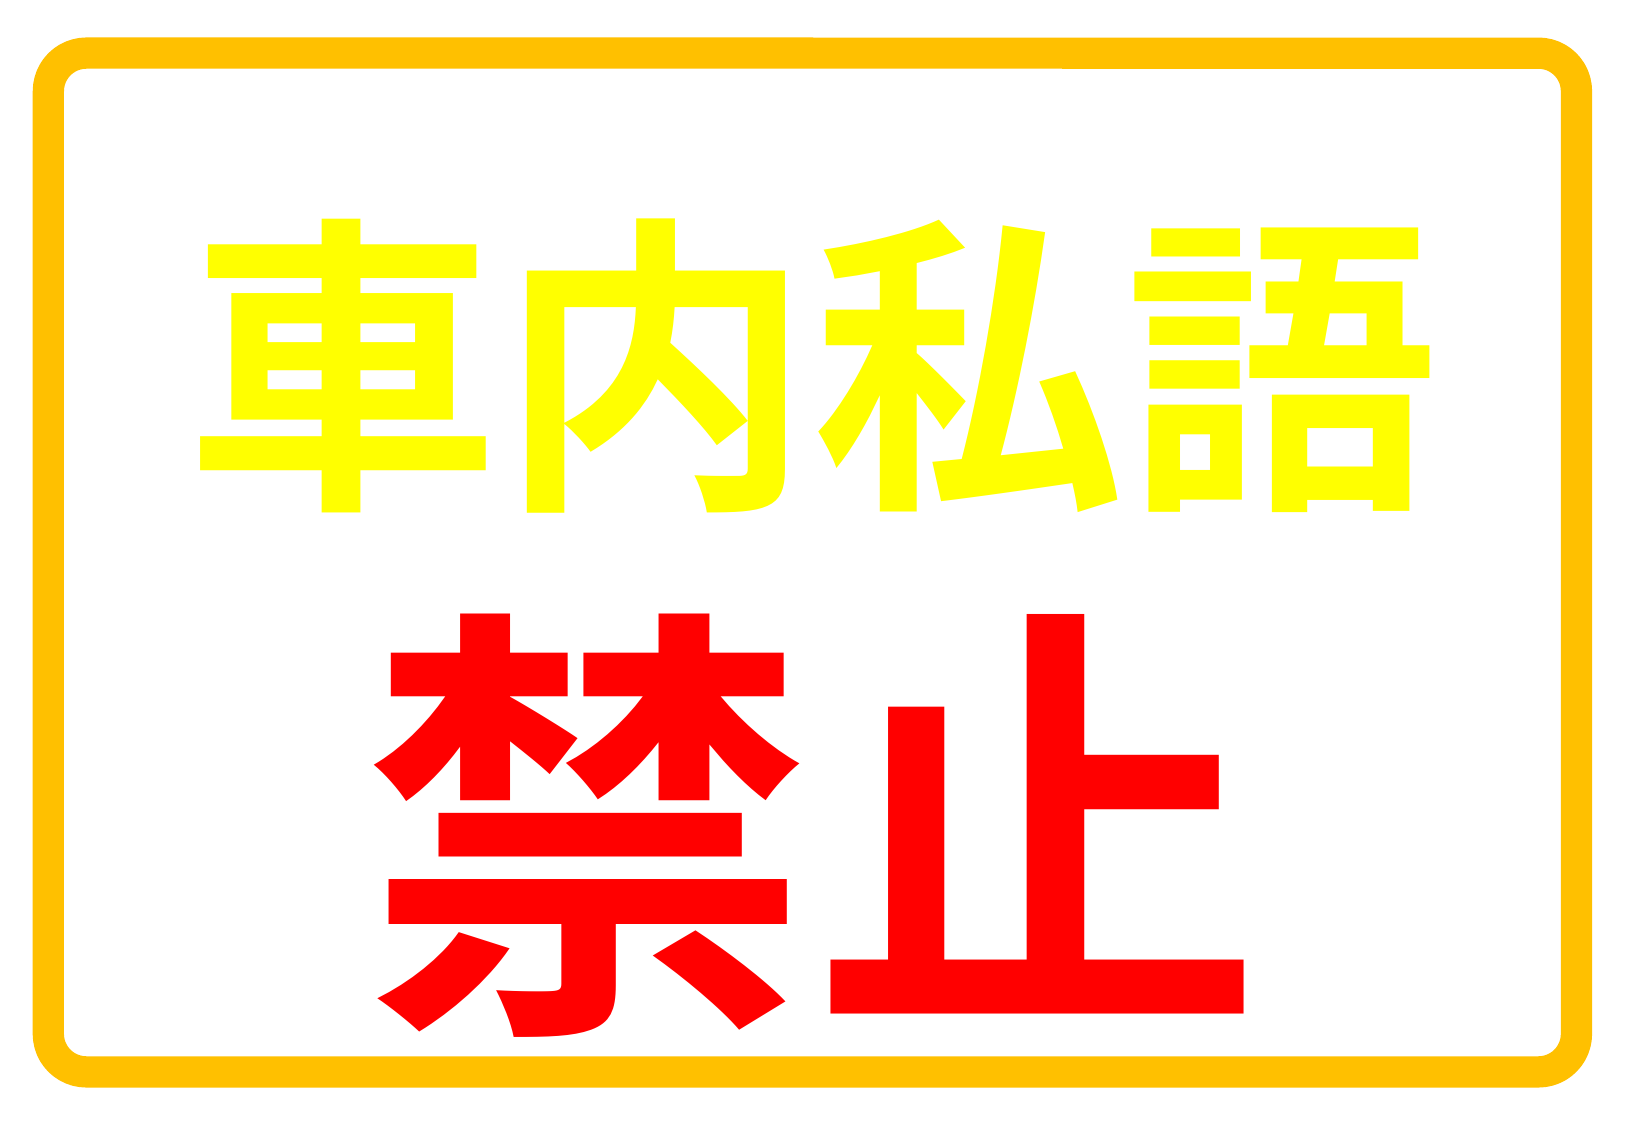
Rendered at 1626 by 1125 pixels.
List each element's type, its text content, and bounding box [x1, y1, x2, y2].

text_box [46, 50, 1579, 164]
text_box 車内私語 禁止 [0, 164, 1625, 1094]
